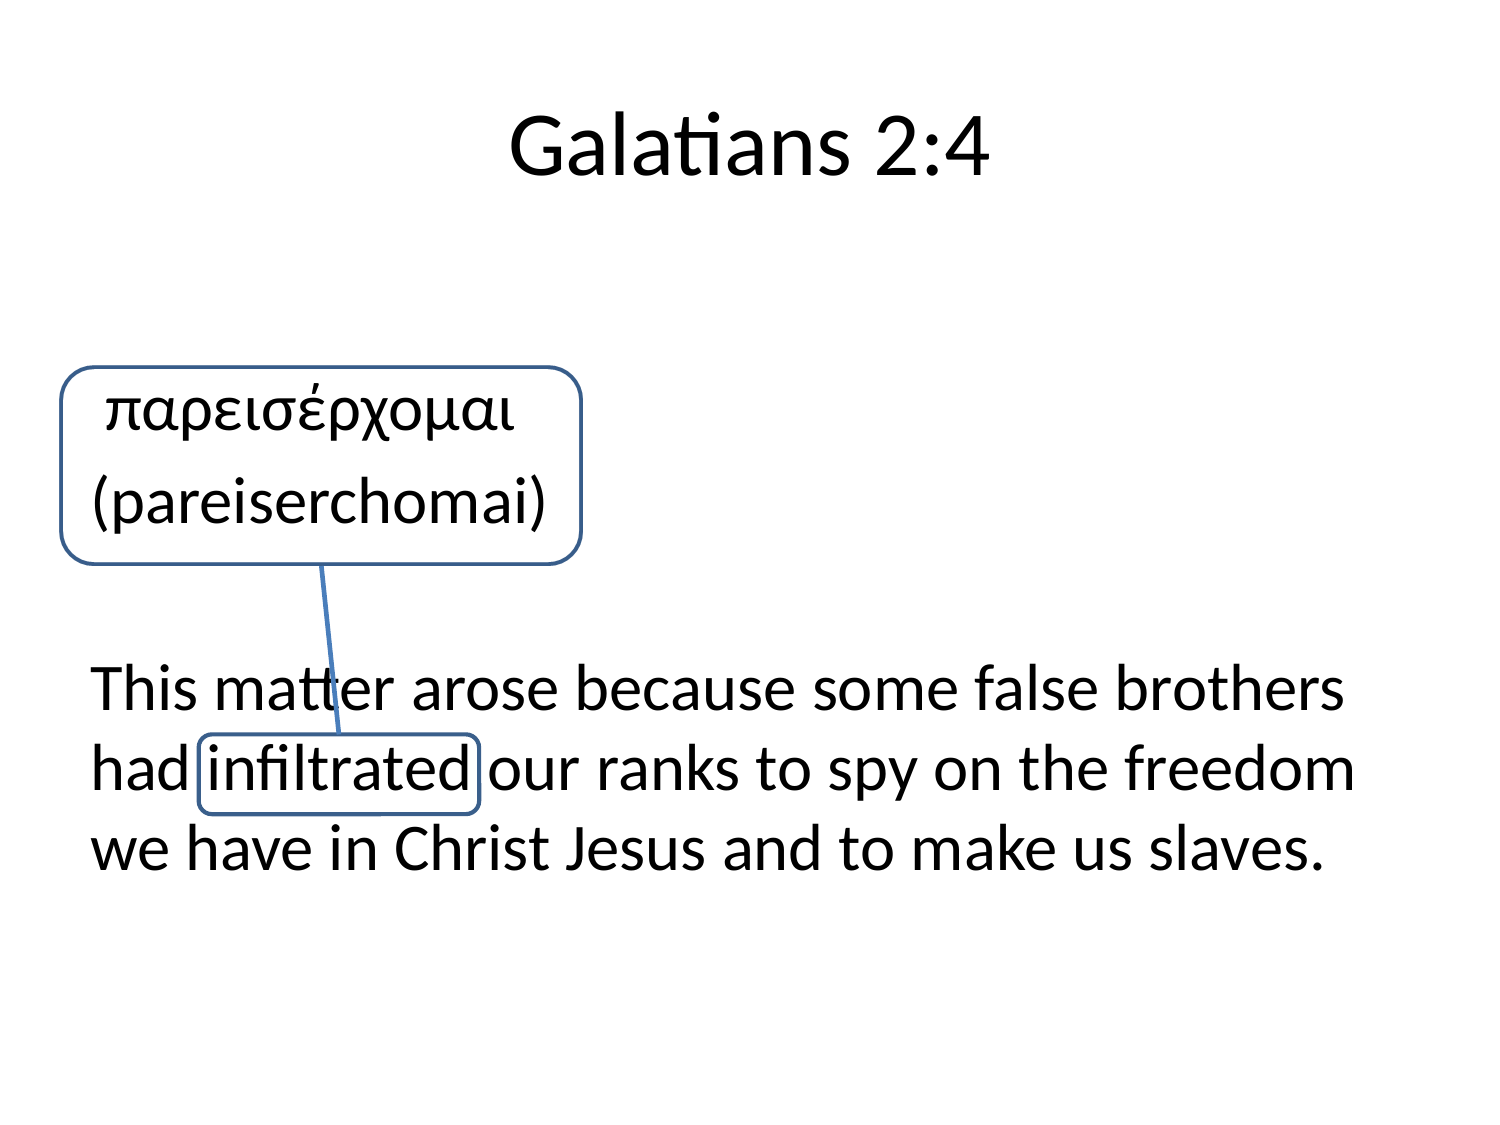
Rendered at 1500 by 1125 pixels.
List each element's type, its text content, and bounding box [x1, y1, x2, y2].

list παρεισέρχομαι (pareiserchomai) This matter arose because some false brothers had infiltrated our ranks to spy on the freedom we have in Christ Jesus and to make us slaves. [75, 262, 1425, 1005]
picture [59, 364, 584, 567]
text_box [321, 565, 340, 735]
text_box [196, 732, 482, 817]
title Galatians 2:4 [75, 45, 1425, 233]
